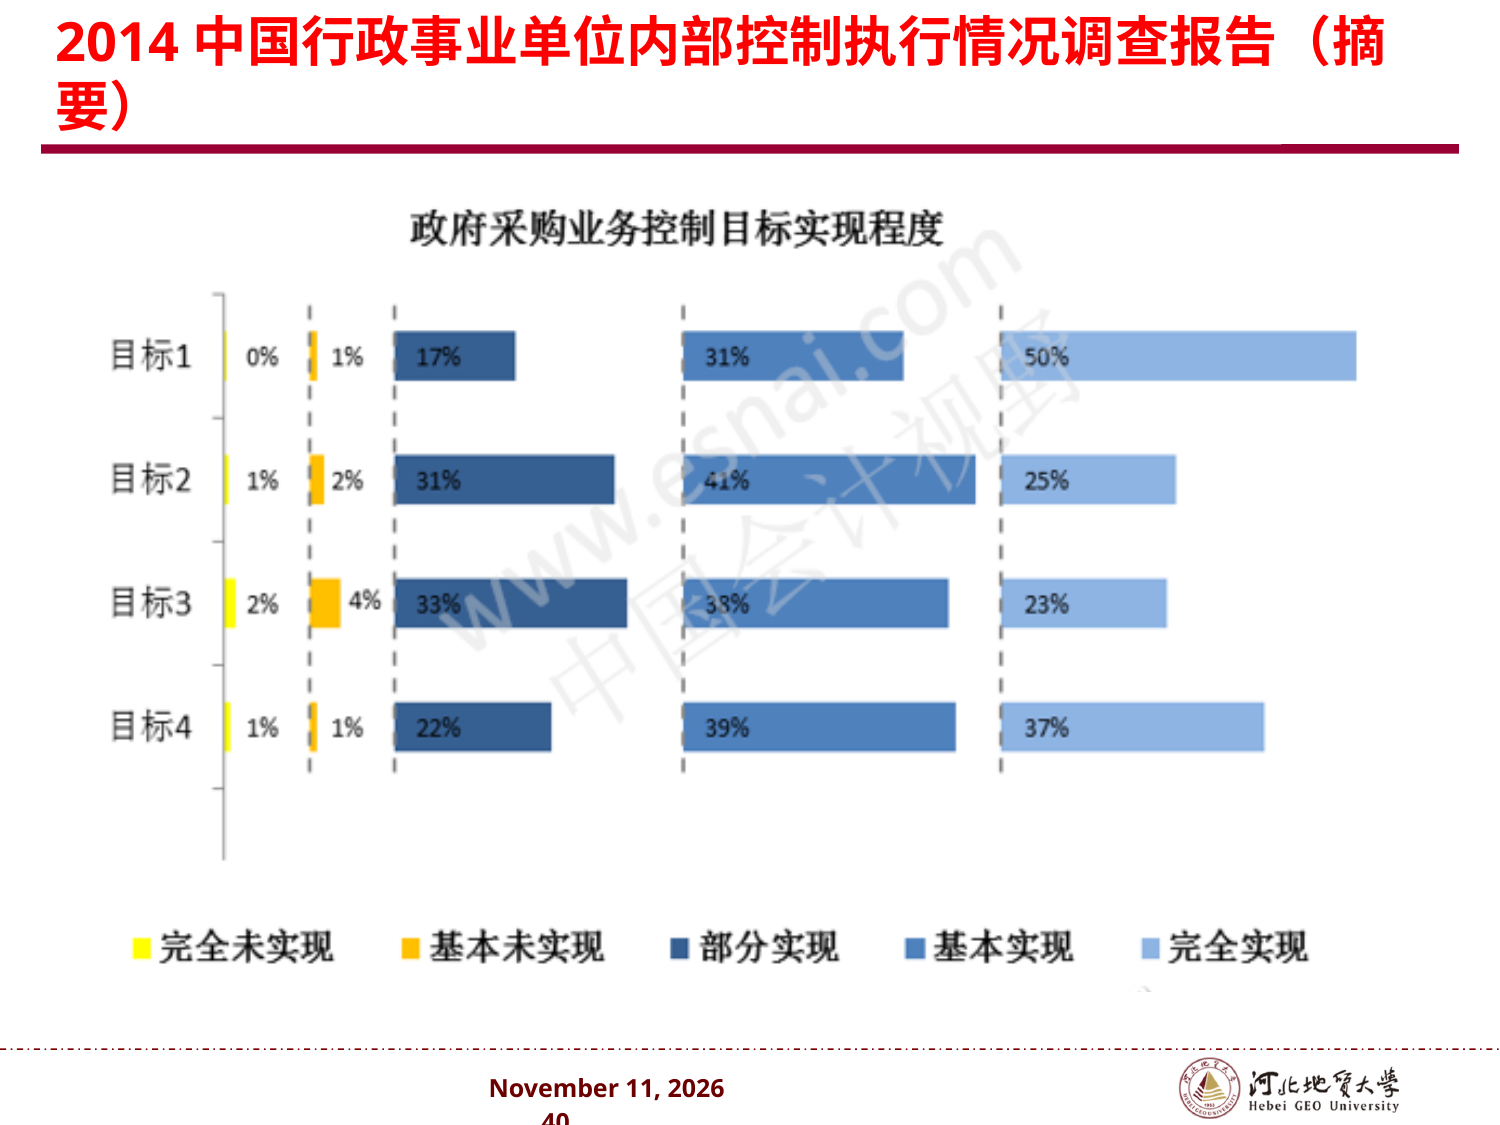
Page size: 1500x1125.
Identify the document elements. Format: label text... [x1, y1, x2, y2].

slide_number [473, 1064, 990, 1109]
title 2014中国行政事业单位内部控制执行情况调查报告（摘要） [40, 18, 1460, 126]
picture [1159, 1049, 1420, 1125]
picture [40, 160, 1449, 992]
